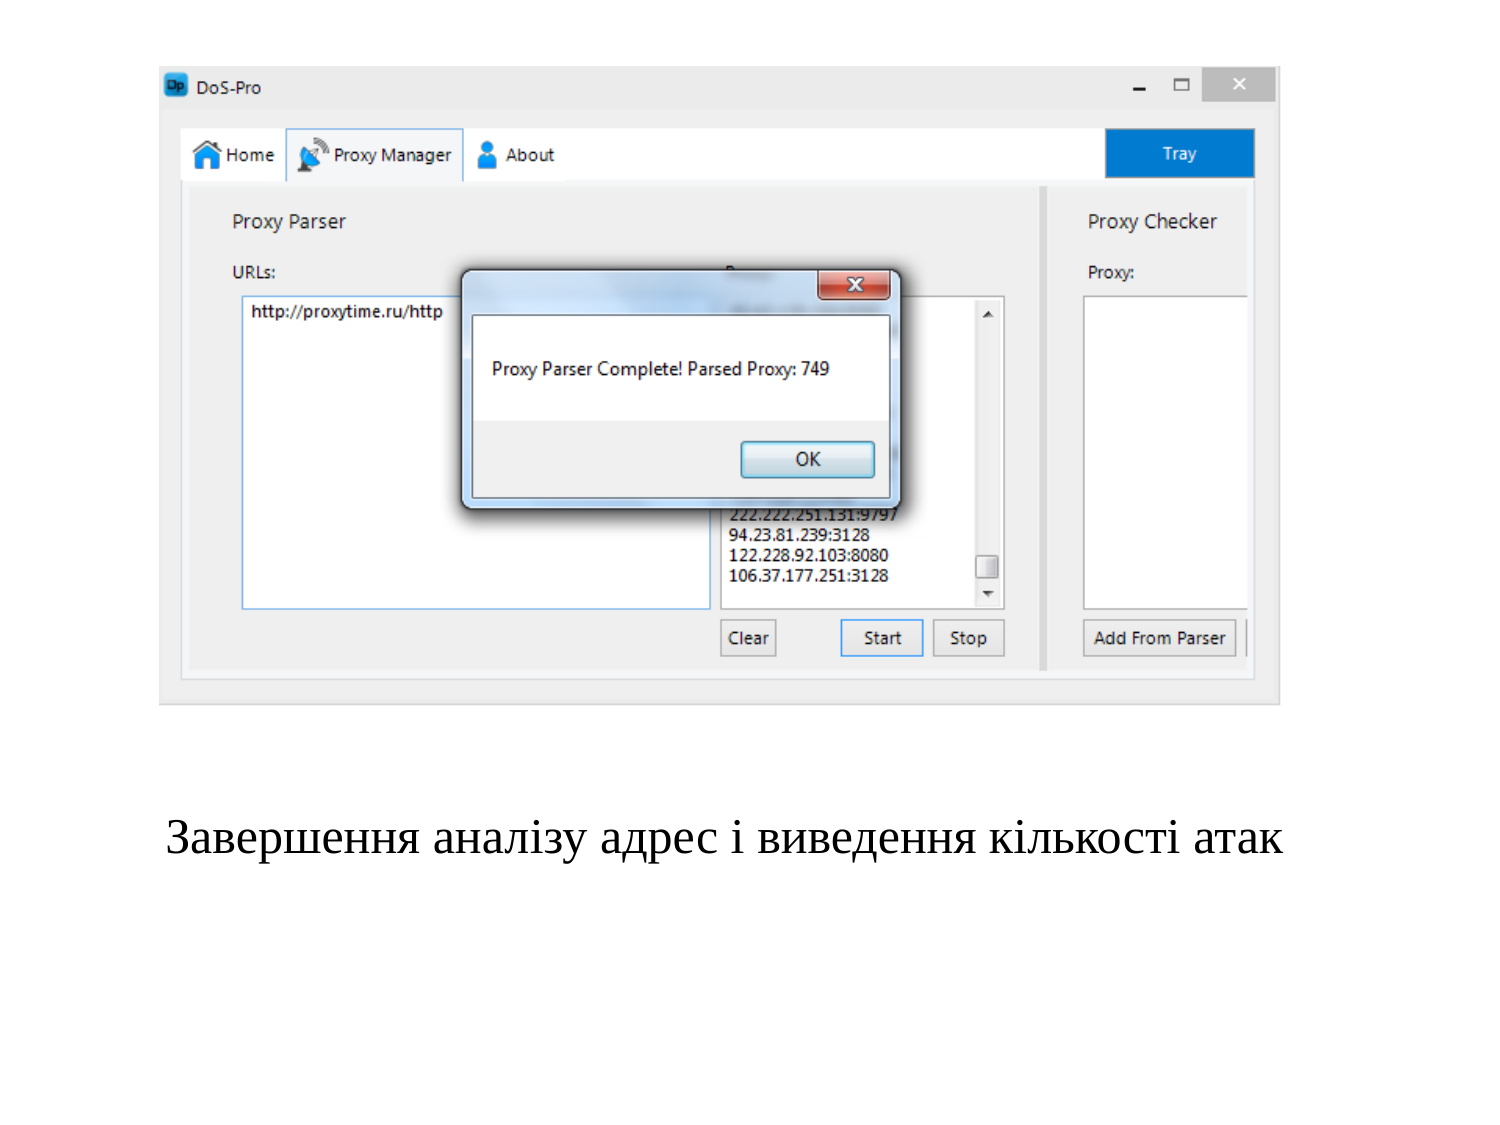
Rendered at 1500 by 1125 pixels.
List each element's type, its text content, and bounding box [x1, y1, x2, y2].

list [159, 66, 1282, 708]
title Завершення аналізу адрес і виведення кількості атак [112, 786, 1338, 941]
